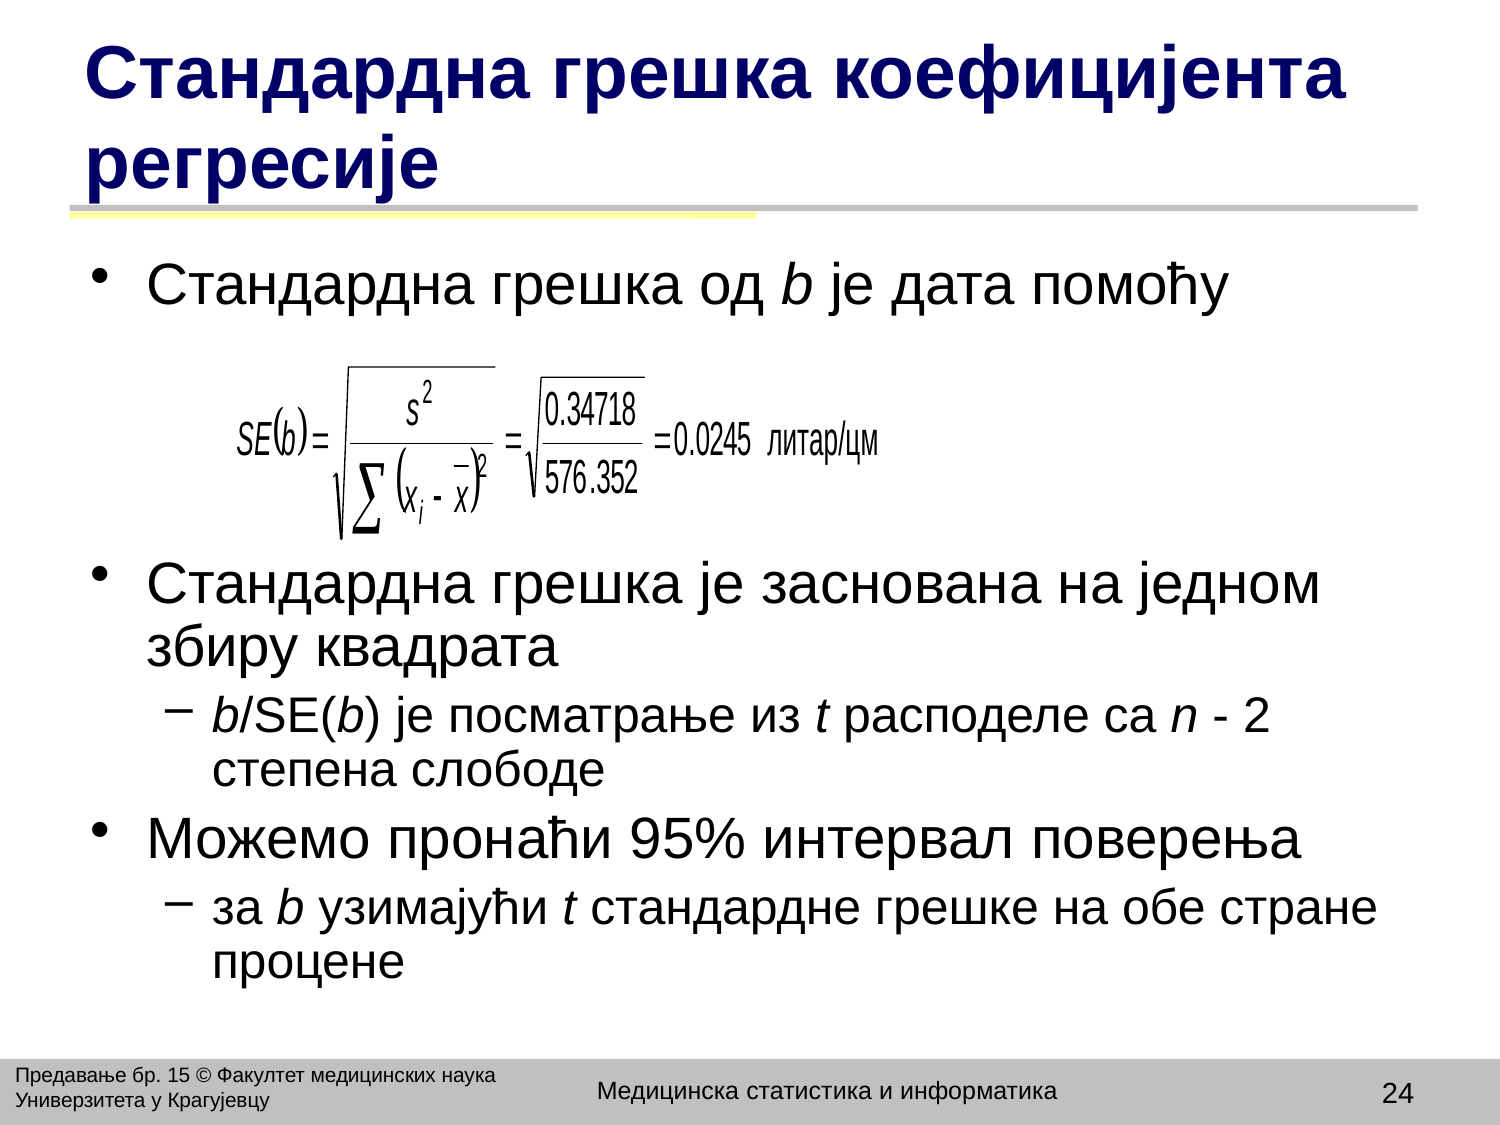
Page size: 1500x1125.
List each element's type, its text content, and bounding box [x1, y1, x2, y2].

footer Медицинска статистика и информатика [512, 1066, 1144, 1125]
list Стандардна грешка од b је дата помоћу Стандардна грешка је заснована на једном збиру квадрата b/SE(b) је посматрање из t расподеле са n - 2 степена слободе Можемо пронаћи 95% интервал поверења за b узимајући t стандардне грешке на обе стране процене [74, 246, 1405, 1023]
slide_number Предавање бр. 15 © Факултет медицинских наука Универзитета у Крагујевцу [0, 1053, 616, 1108]
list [158, 326, 1352, 552]
slide_number 24 [1164, 1066, 1430, 1125]
title Стандардна грешка коефицијента регресије [69, 19, 1426, 208]
